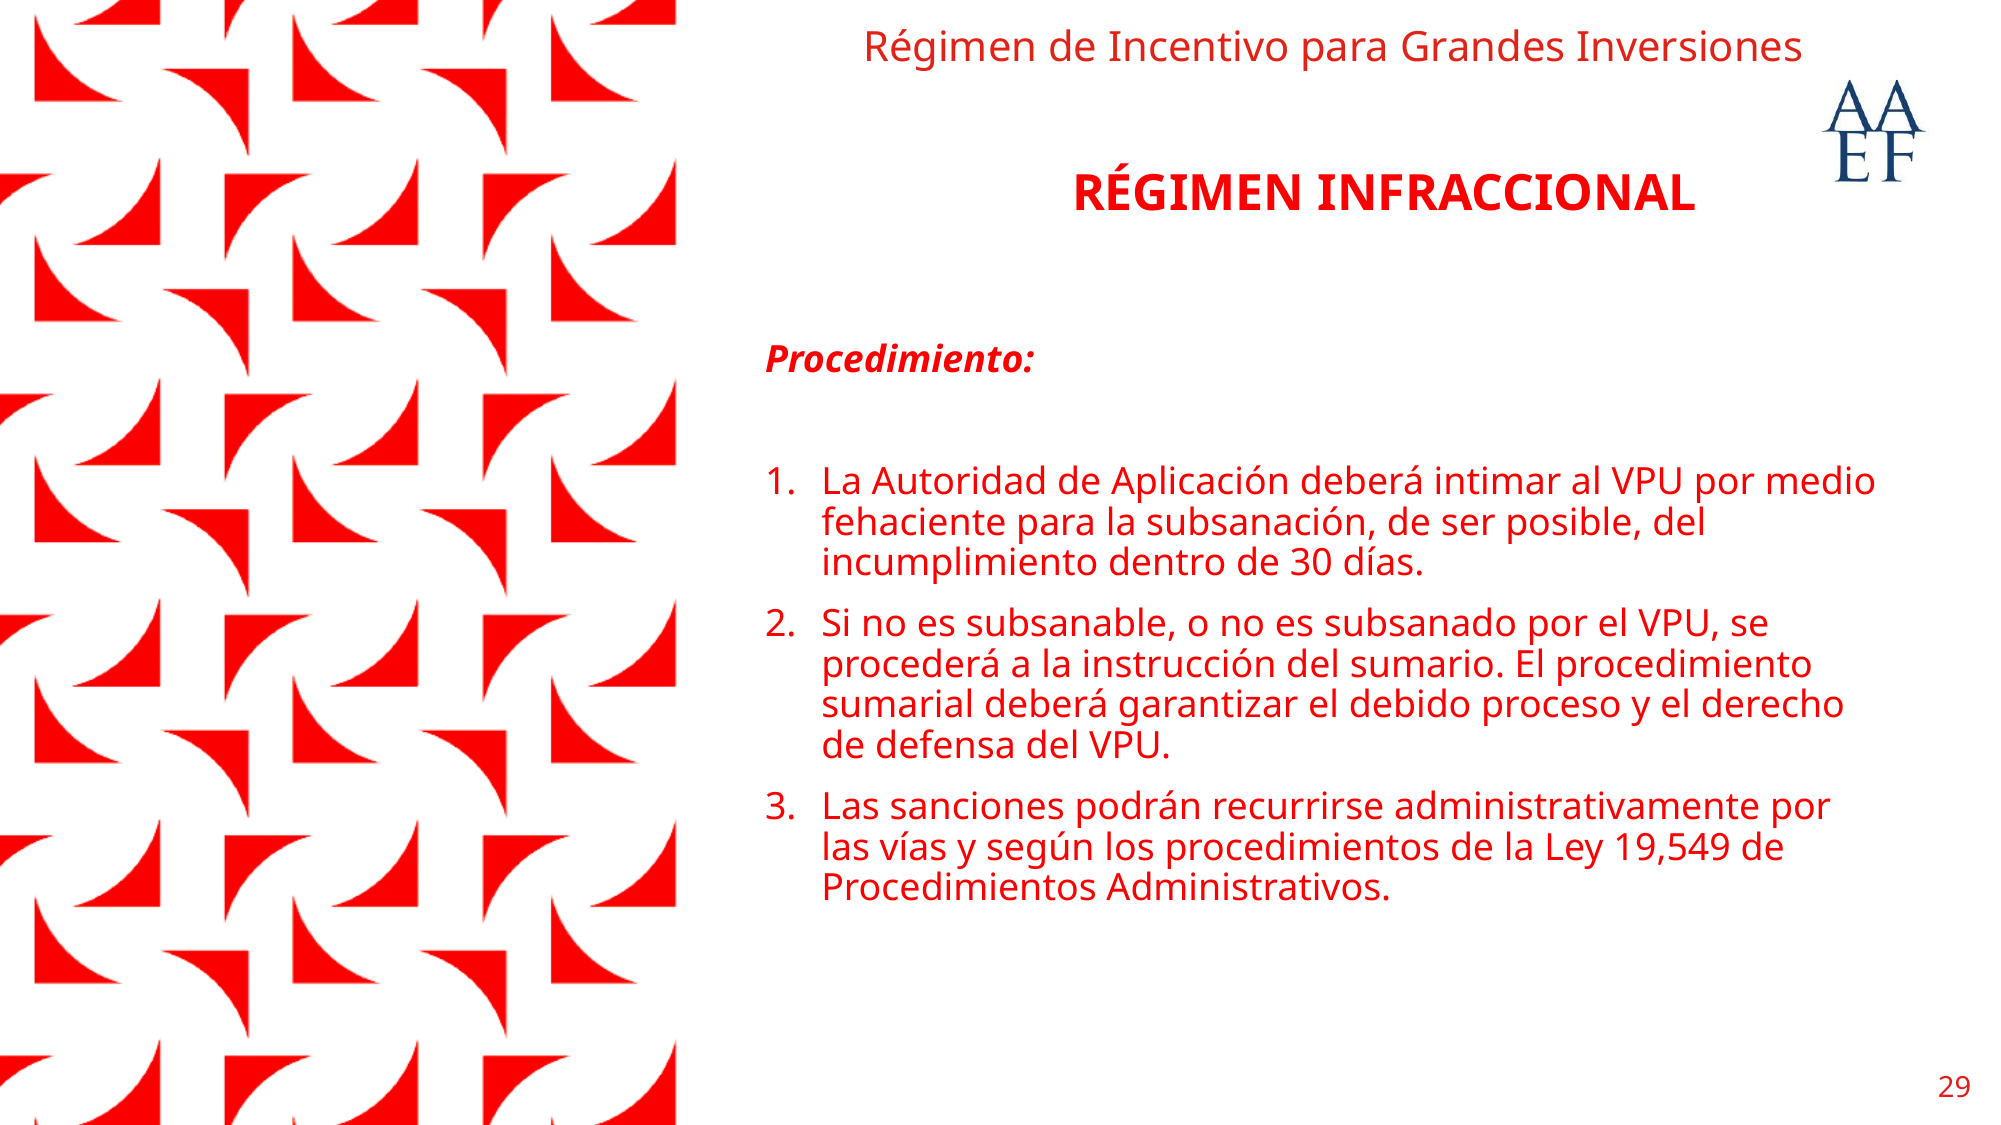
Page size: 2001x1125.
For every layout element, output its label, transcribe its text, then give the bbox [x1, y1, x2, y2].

list RÉGIMEN INFRACCIONAL [1057, 159, 1724, 237]
list Procedimiento: La Autoridad de Aplicación deberá intimar al VPU por medio fehaciente para la subsanación, de ser posible, del incumplimiento dentro de 30 días. Si no es subsanable, o no es subsanado por el VPU, se procederá a la instrucción del sumario. El procedimiento sumarial deberá garantizar el debido proceso y el derecho de defensa del VPU. Las sanciones podrán recurrirse administrativamente por las vías y según los procedimientos de la Ley 19,549 de Procedimientos Administrativos. [750, 266, 1900, 1048]
text_box Régimen de Incentivo para Grandes Inversiones [848, 18, 1933, 39]
picture [1799, 56, 1947, 205]
picture [0, 0, 700, 1125]
